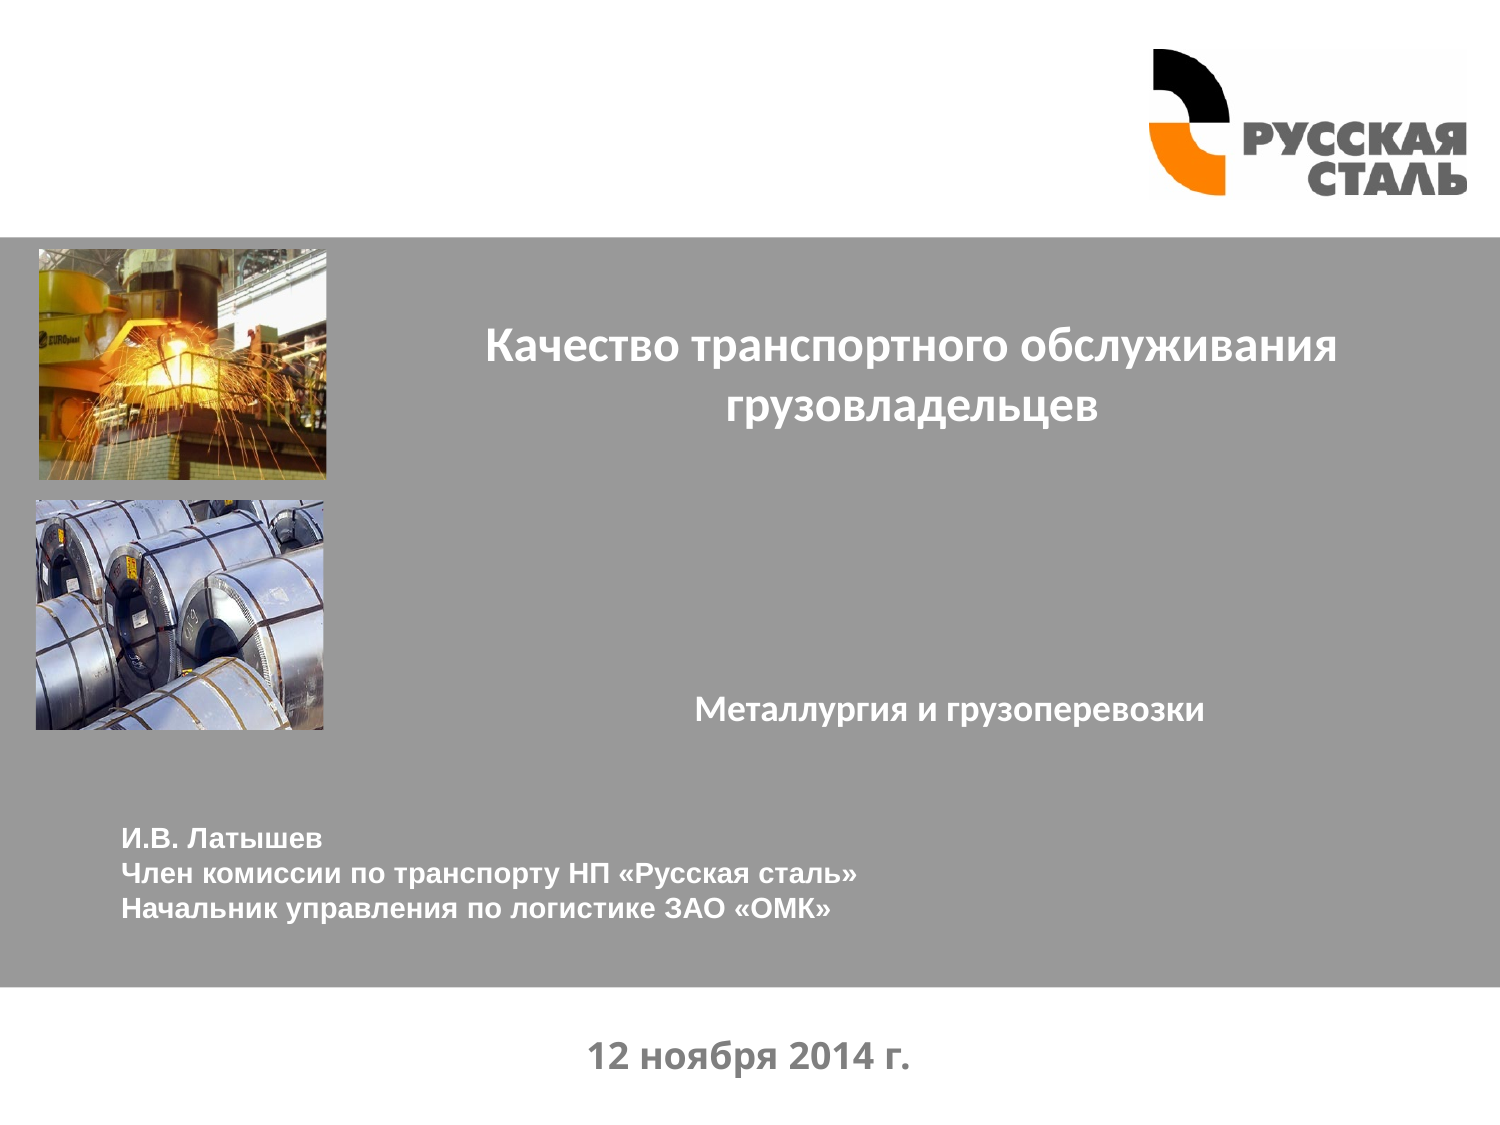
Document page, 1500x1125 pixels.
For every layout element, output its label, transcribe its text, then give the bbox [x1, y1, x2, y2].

text_box [0, 235, 1500, 989]
picture [38, 249, 327, 480]
text_box И.В. Латышев Член комиссии по транспорту НП «Русская сталь» Начальник управления по логистике ЗАО «ОМК» [106, 812, 1143, 933]
title Качество транспортного обслуживания грузовладельцев [362, 249, 1463, 613]
text_box Металлургия и грузоперевозки [399, 624, 1500, 788]
text_box 12 ноября 2014 г. [571, 1024, 926, 1085]
picture [1149, 49, 1468, 201]
picture [35, 499, 324, 731]
